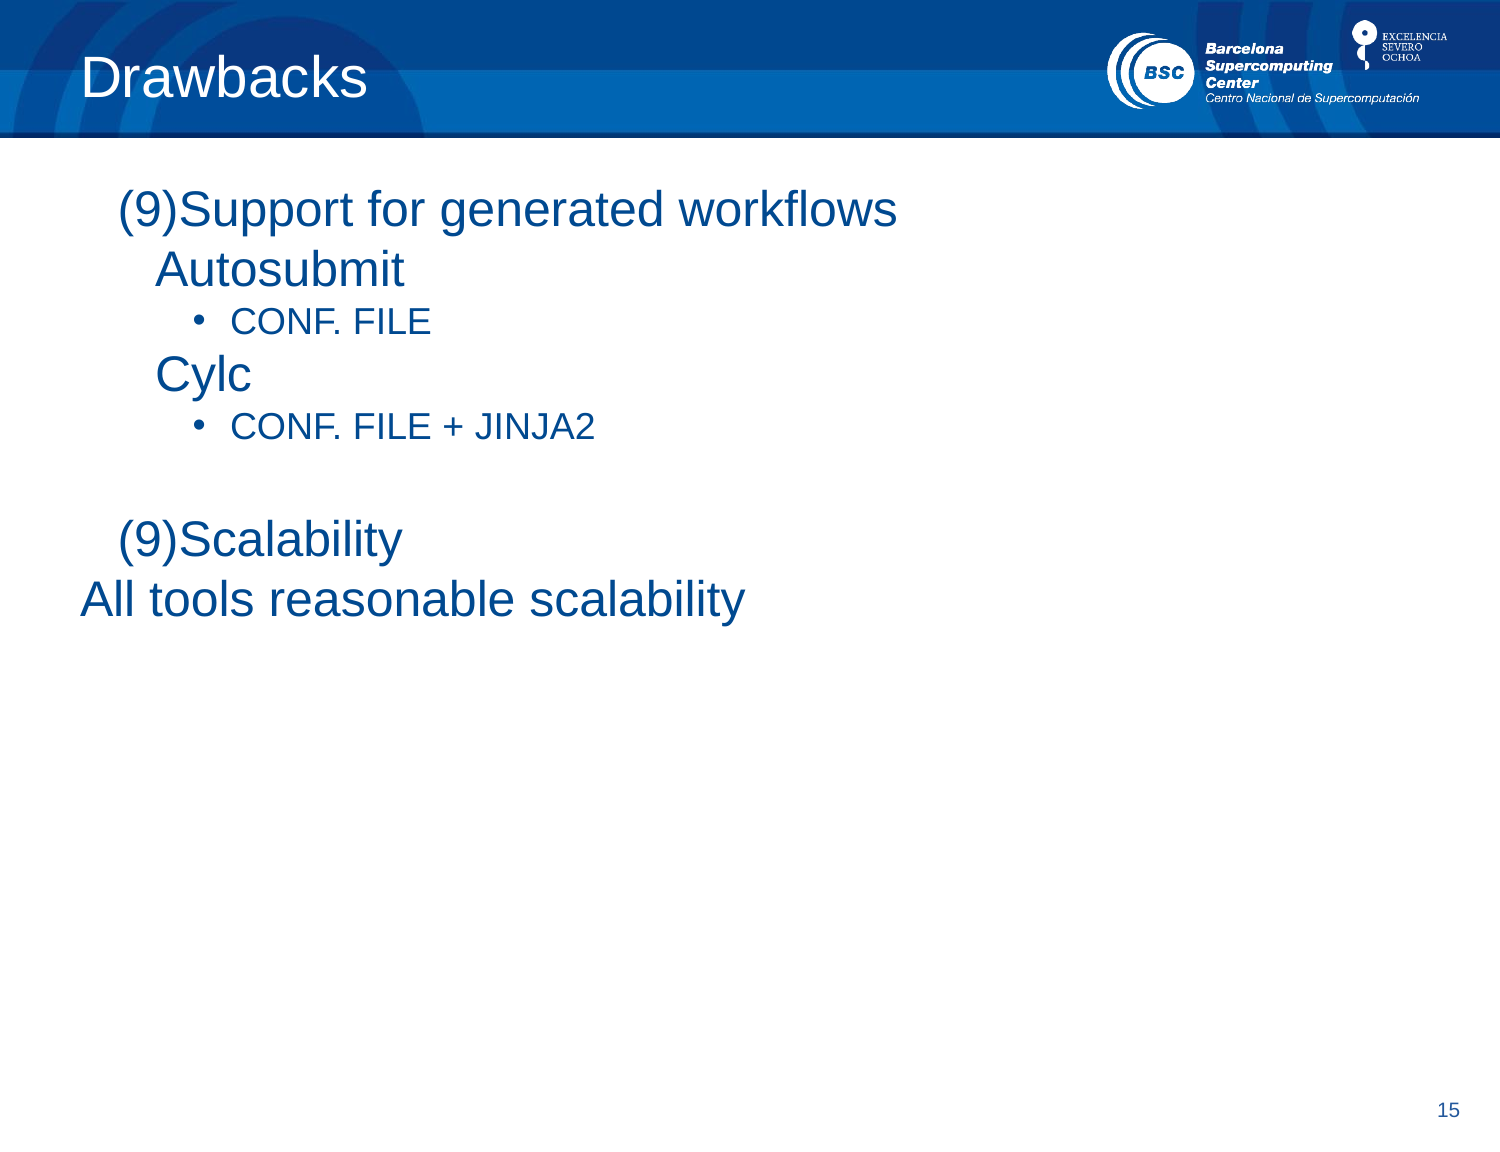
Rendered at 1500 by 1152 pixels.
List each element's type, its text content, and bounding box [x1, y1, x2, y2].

list Support for generated workflows Autosubmit CONF. FILE Cylc CONF. FILE + JINJA2 Scalability All tools reasonable scalability [64, 161, 1432, 1068]
picture [0, 0, 1500, 138]
title Drawbacks [65, 23, 1081, 138]
